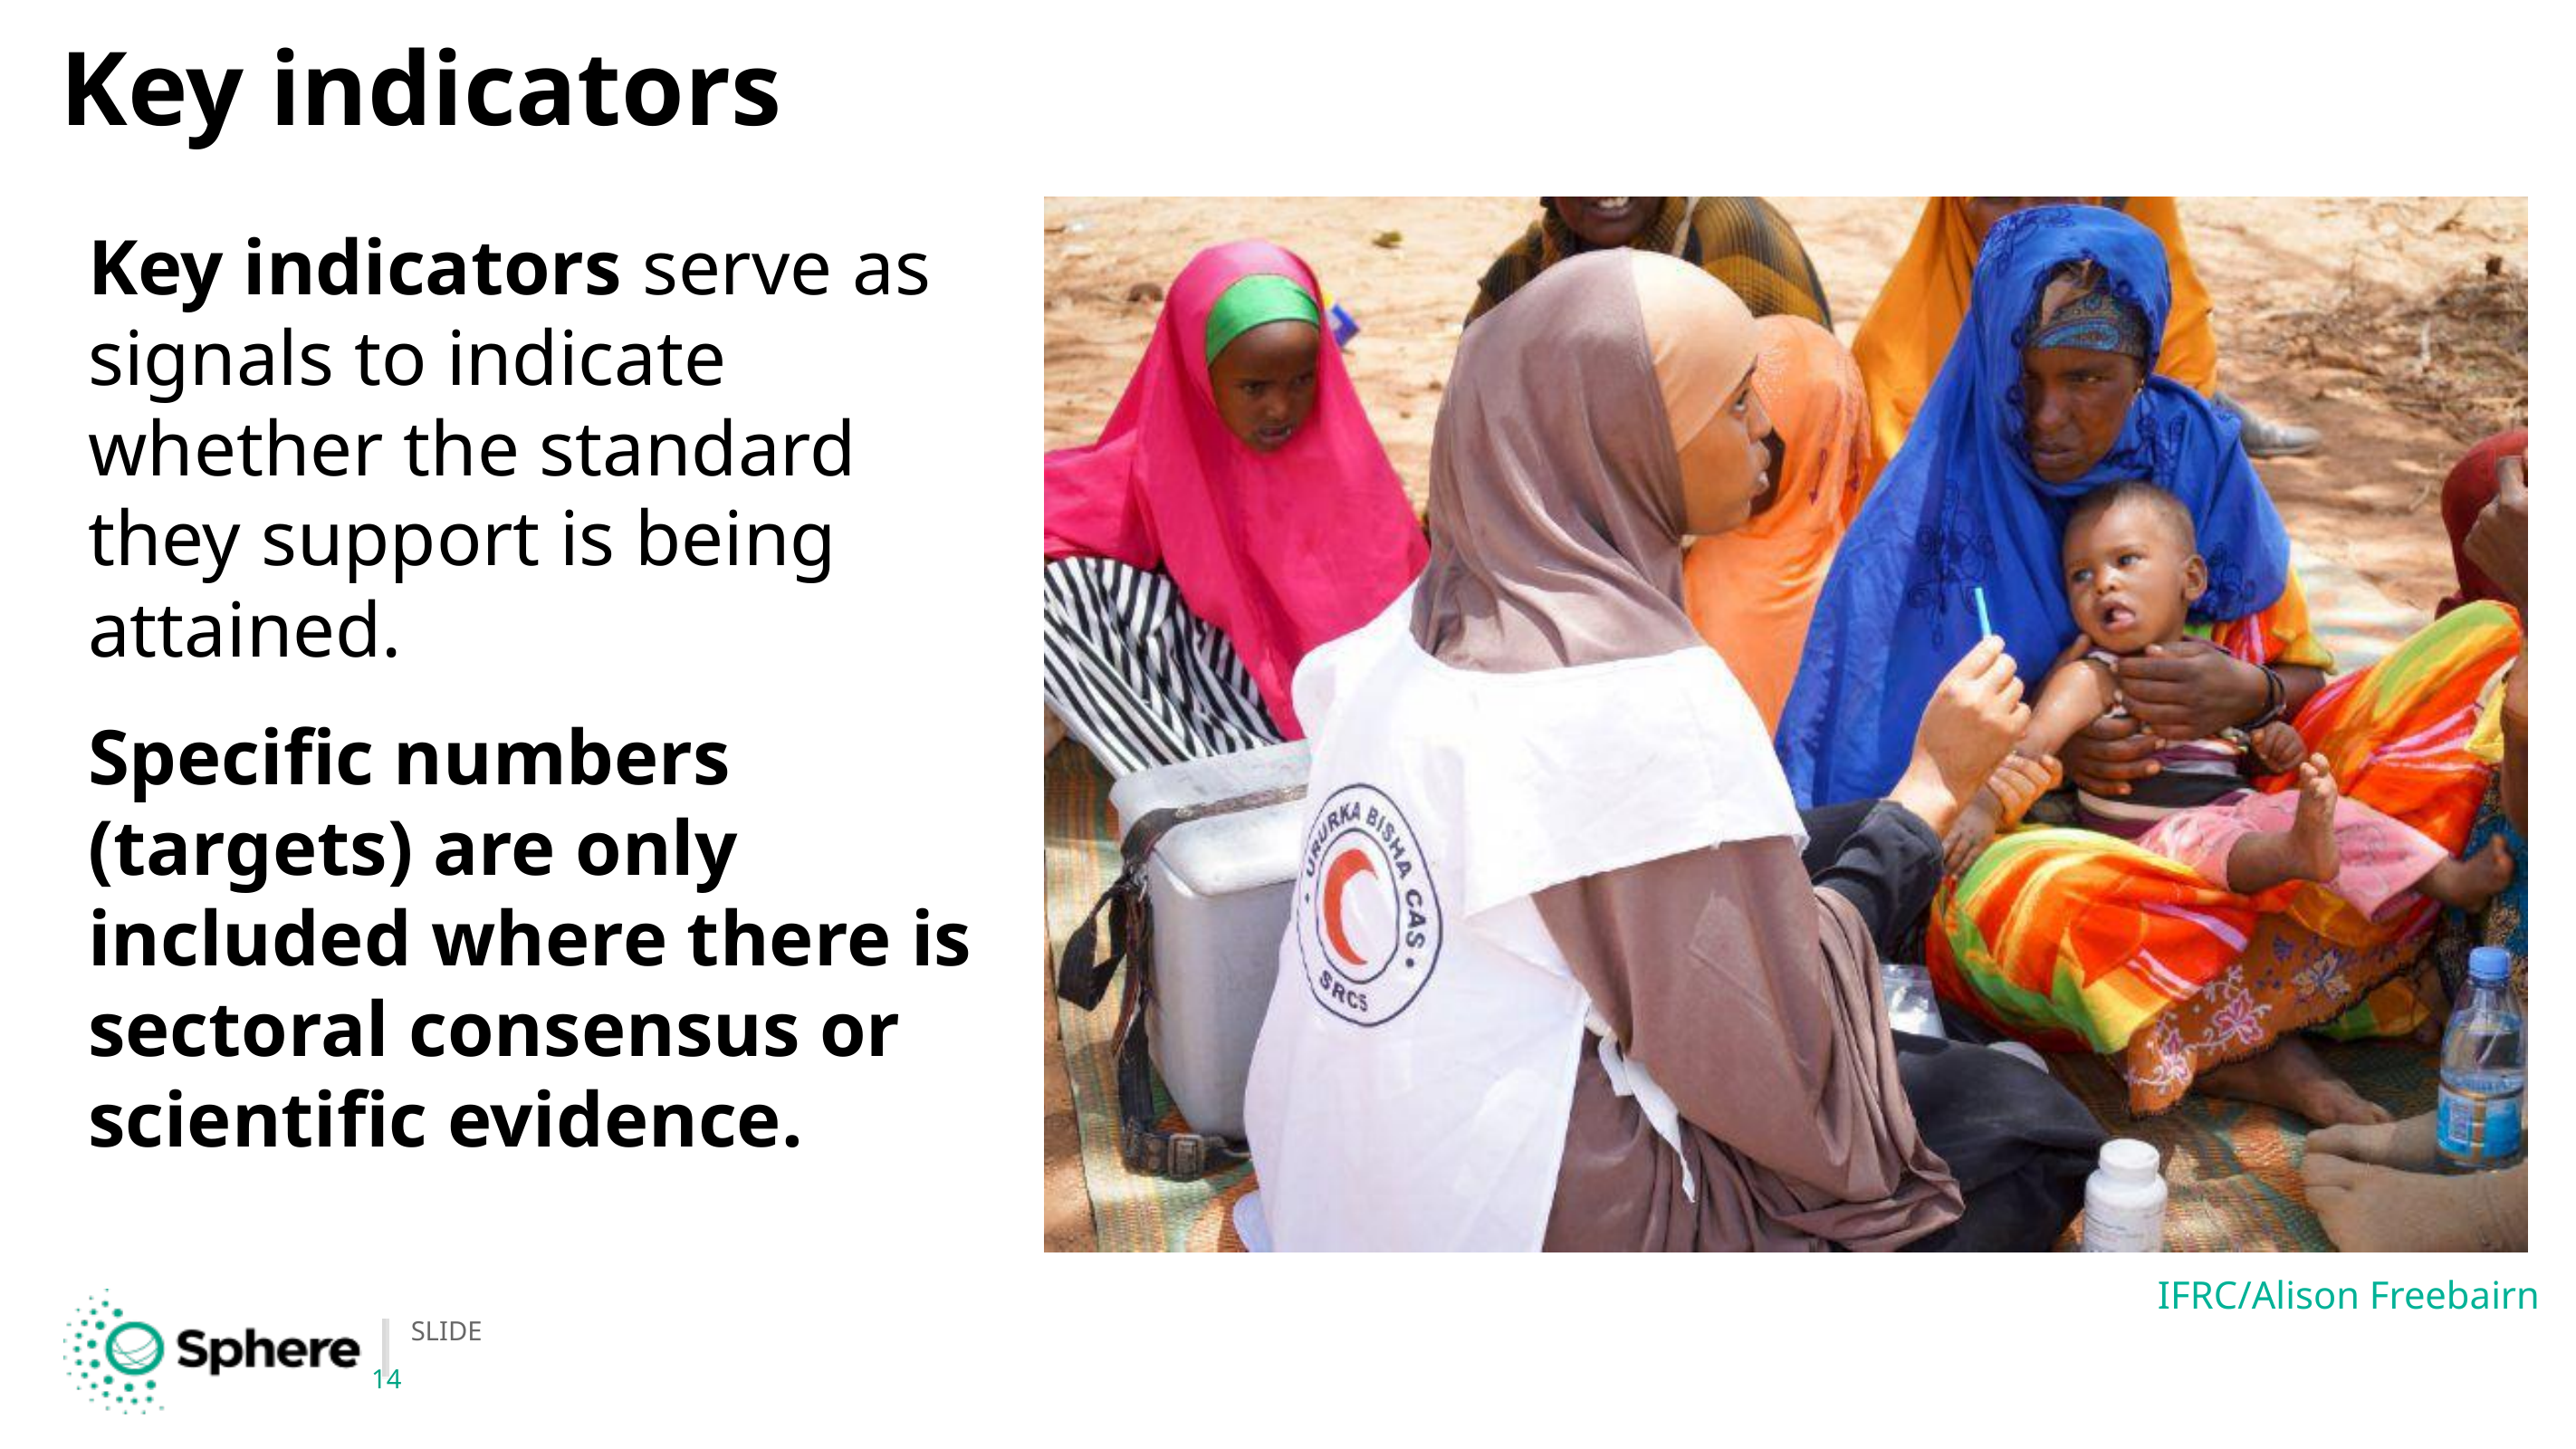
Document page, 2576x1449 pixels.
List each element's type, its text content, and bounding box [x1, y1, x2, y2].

picture [1044, 197, 2528, 1252]
picture [63, 1289, 362, 1416]
text_box IFRC/Alison Freebairn [2150, 1263, 2548, 1324]
picture [382, 1319, 393, 1355]
text_box 14 [363, 1355, 509, 1406]
list Key indicators serve as signals to indicate whether the standard they support is being attained. Specific numbers (targets) are only included where there is sectoral consensus or scientific evidence. [80, 210, 1001, 1135]
title Key indicators [52, 14, 1608, 185]
